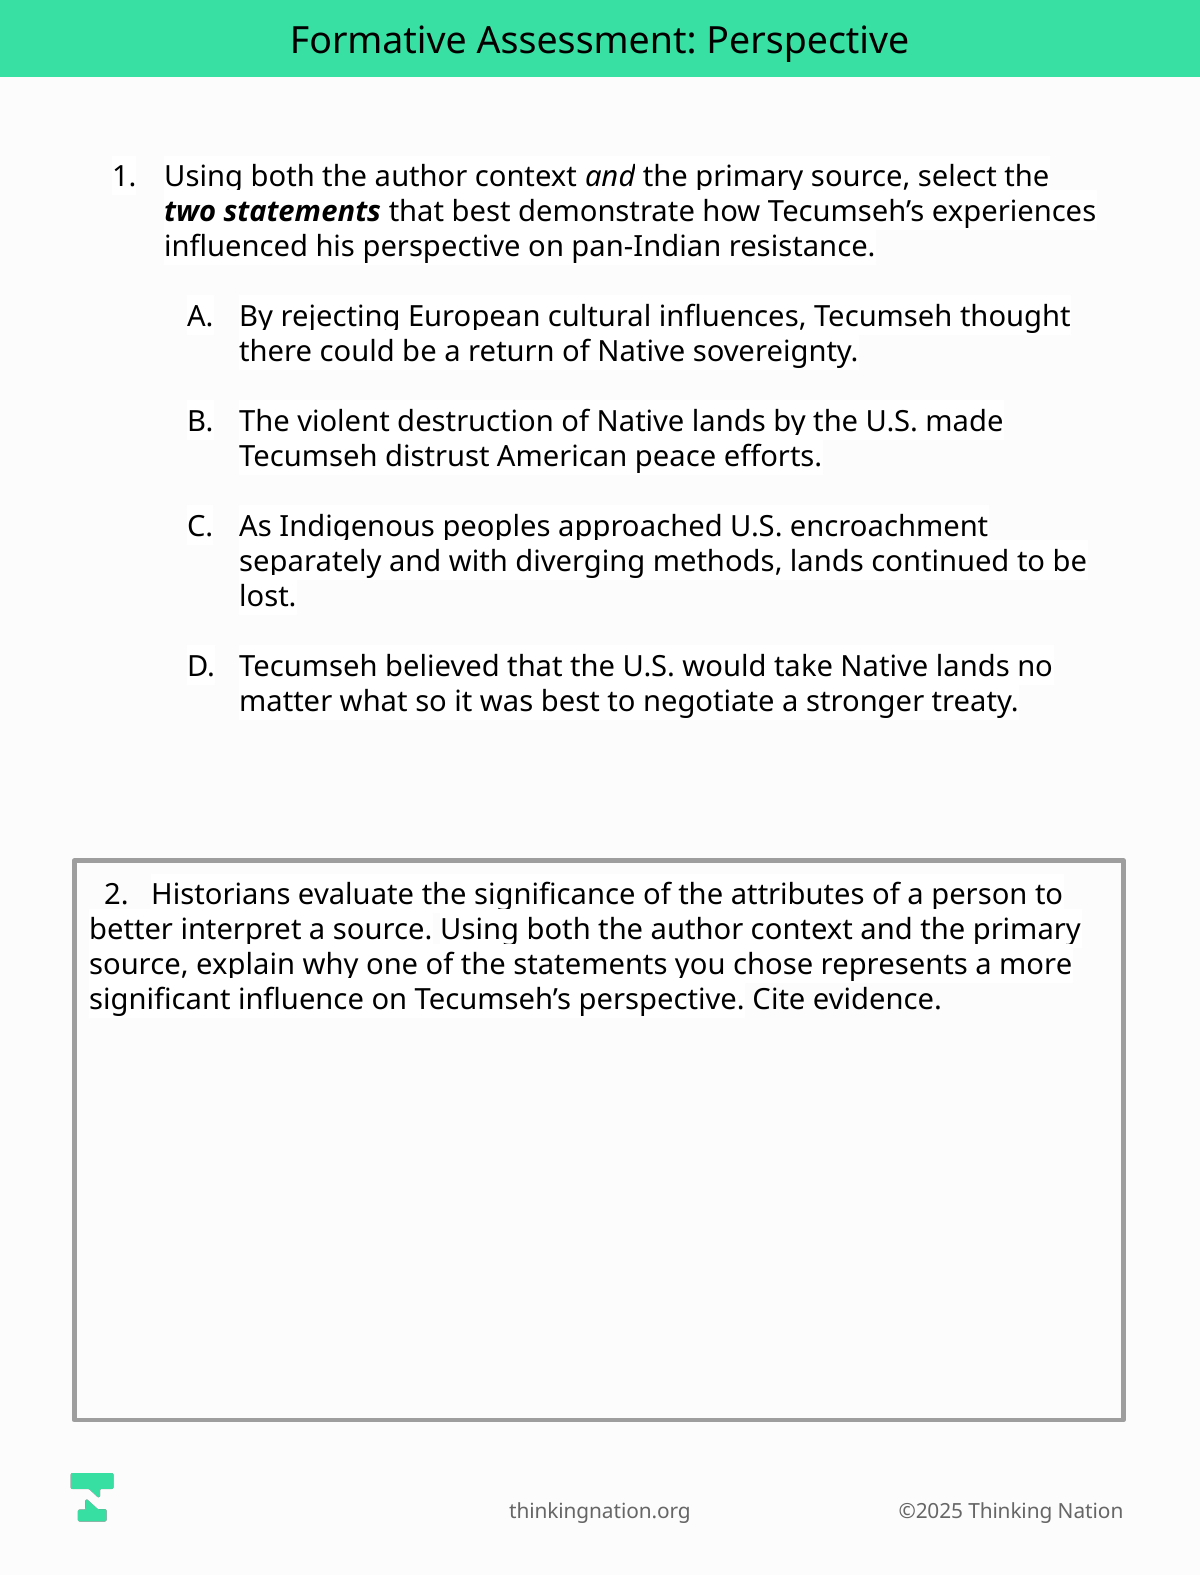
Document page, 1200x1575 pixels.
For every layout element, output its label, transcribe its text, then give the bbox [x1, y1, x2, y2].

text_box 2. Historians evaluate the significance of the attributes of a person to better interpret a source. Using both the author context and the primary source, explain why one of the statements you chose represents a more significant influence on Tecumseh’s perspective. Cite evidence. [74, 860, 1124, 1420]
picture [58, 1463, 126, 1531]
text_box Using both the author context and the primary source, select the two statements that best demonstrate how Tecumseh’s experiences influenced his perspective on pan-Indian resistance. By rejecting European cultural influences, Tecumseh thought there could be a return of Native sovereignty. The violent destruction of Native lands by the U.S. made Tecumseh distrust American peace efforts. As Indigenous peoples approached U.S. encroachment separately and with diverging methods, lands continued to be lost. Tecumseh believed that the U.S. would take Native lands no matter what so it was best to negotiate a stronger treaty. [74, 142, 1124, 828]
text_box Formative Assessment: Perspective [0, 0, 1200, 77]
text_box ©2025 Thinking Nation [854, 1483, 1139, 1532]
text_box thinkingnation.org [457, 1483, 742, 1532]
